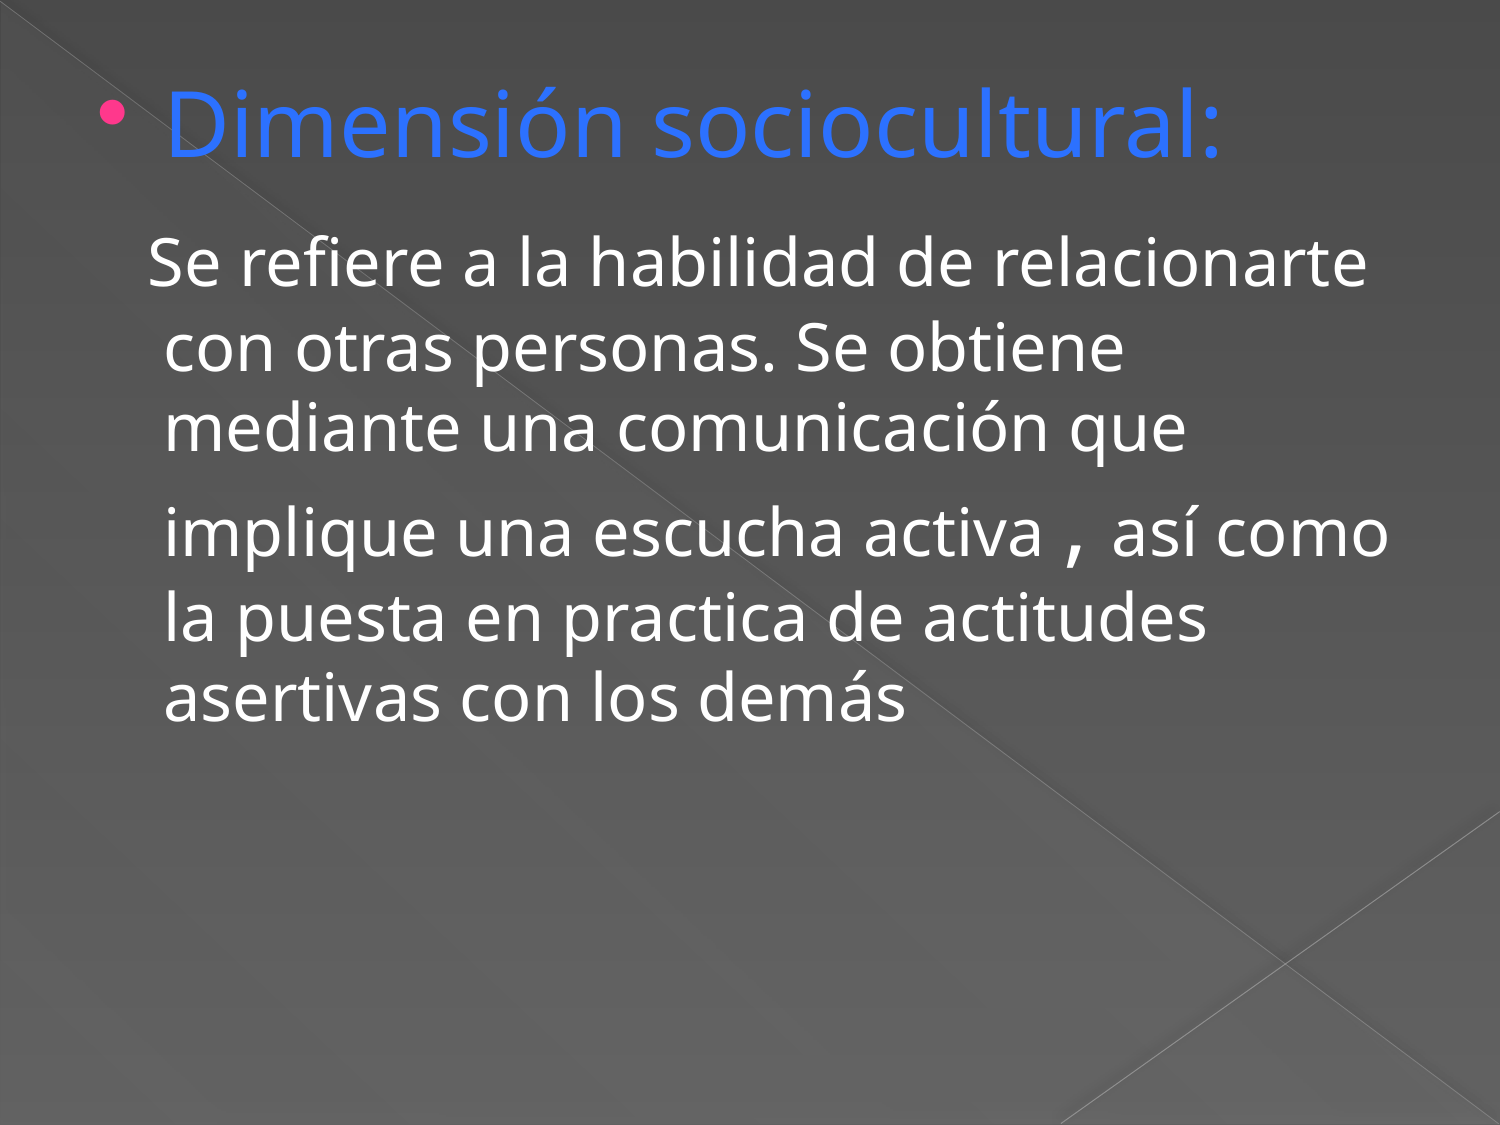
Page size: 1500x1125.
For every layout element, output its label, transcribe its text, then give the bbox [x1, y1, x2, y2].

list Dimensión sociocultural: Se refiere a la habilidad de relacionarte con otras personas. Se obtiene mediante una comunicación que implique una escucha activa , así como la puesta en practica de actitudes asertivas con los demás [75, 58, 1425, 1059]
